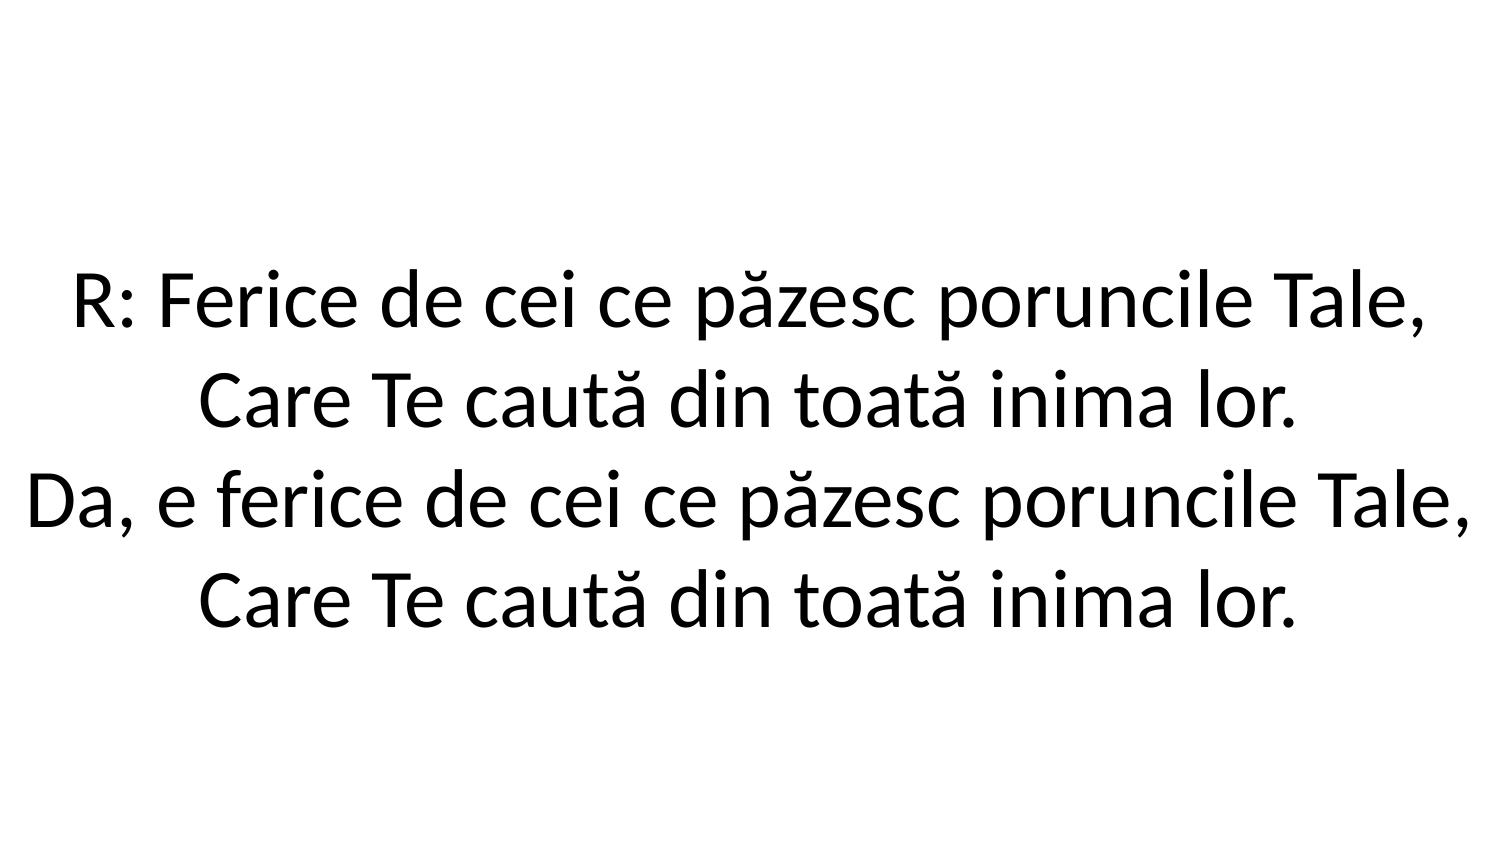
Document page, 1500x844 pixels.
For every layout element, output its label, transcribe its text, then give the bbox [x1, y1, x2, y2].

text_box R: Ferice­ de cei ce păzesc poruncile Tale, Care Te caută din toată inima lor. Da, e ferice de cei ce păzesc poruncile Tale, Care Te caută din toată inima lor. [10, 192, 1490, 652]
